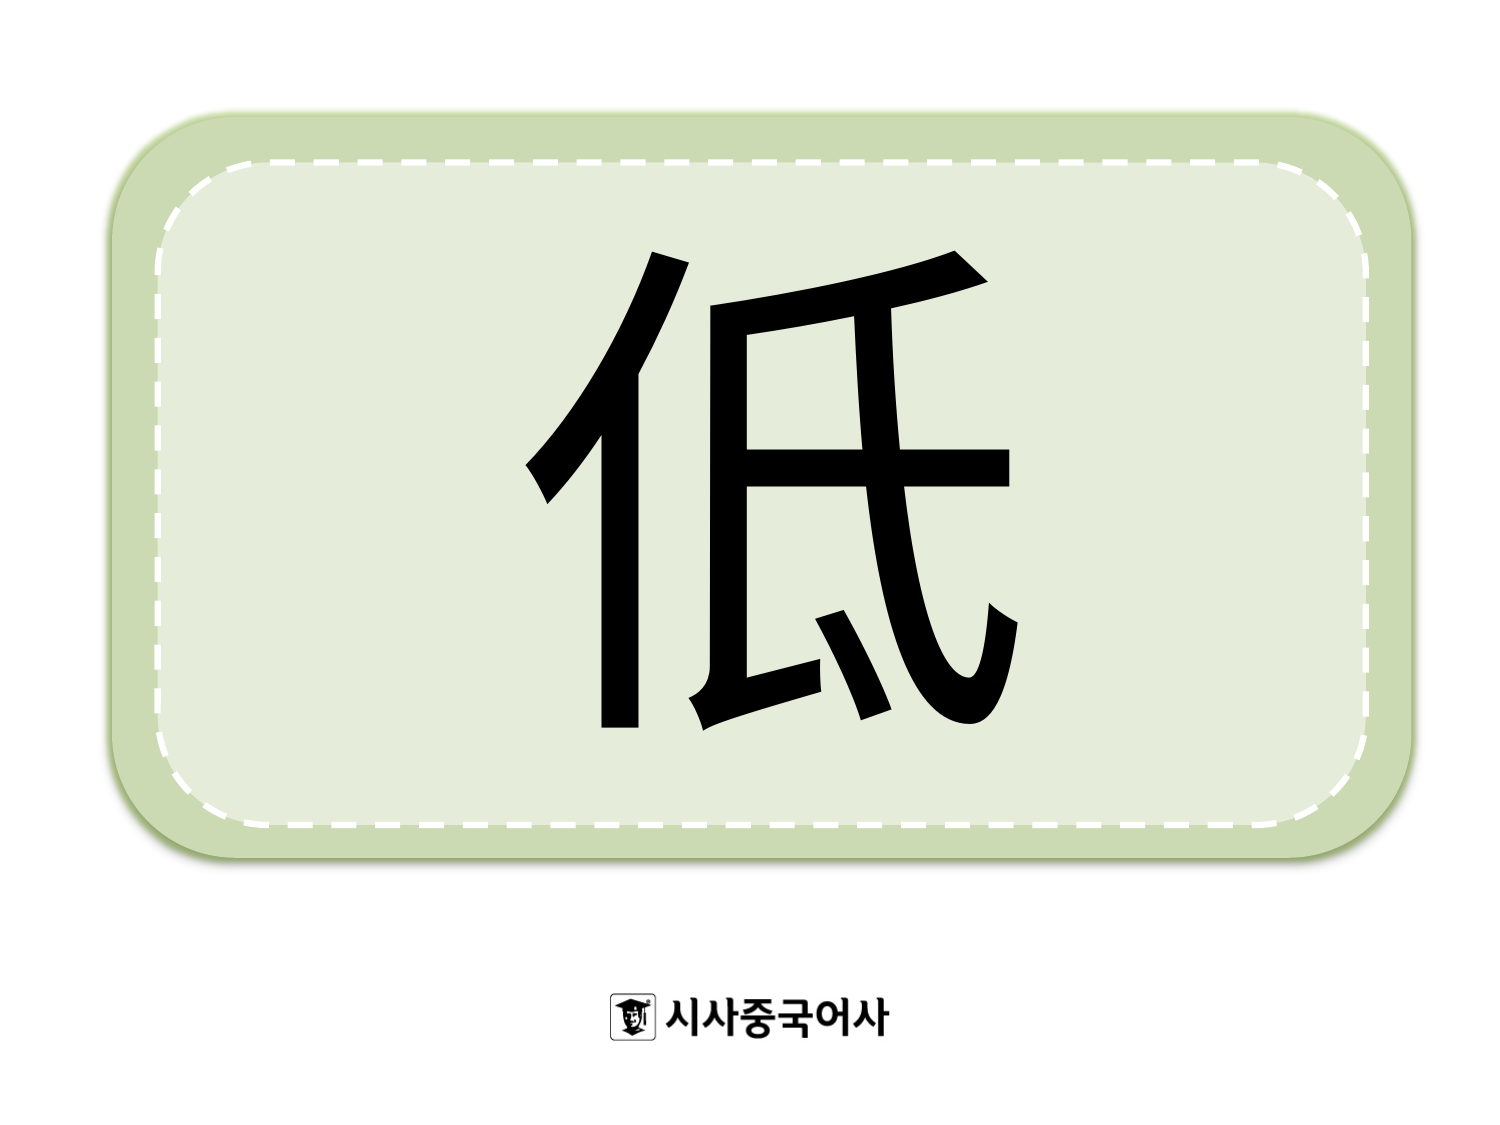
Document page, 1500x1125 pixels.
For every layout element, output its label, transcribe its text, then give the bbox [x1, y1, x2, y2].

text_box 低 [171, 148, 1380, 811]
picture [602, 987, 898, 1047]
text_box [162, 160, 1371, 824]
